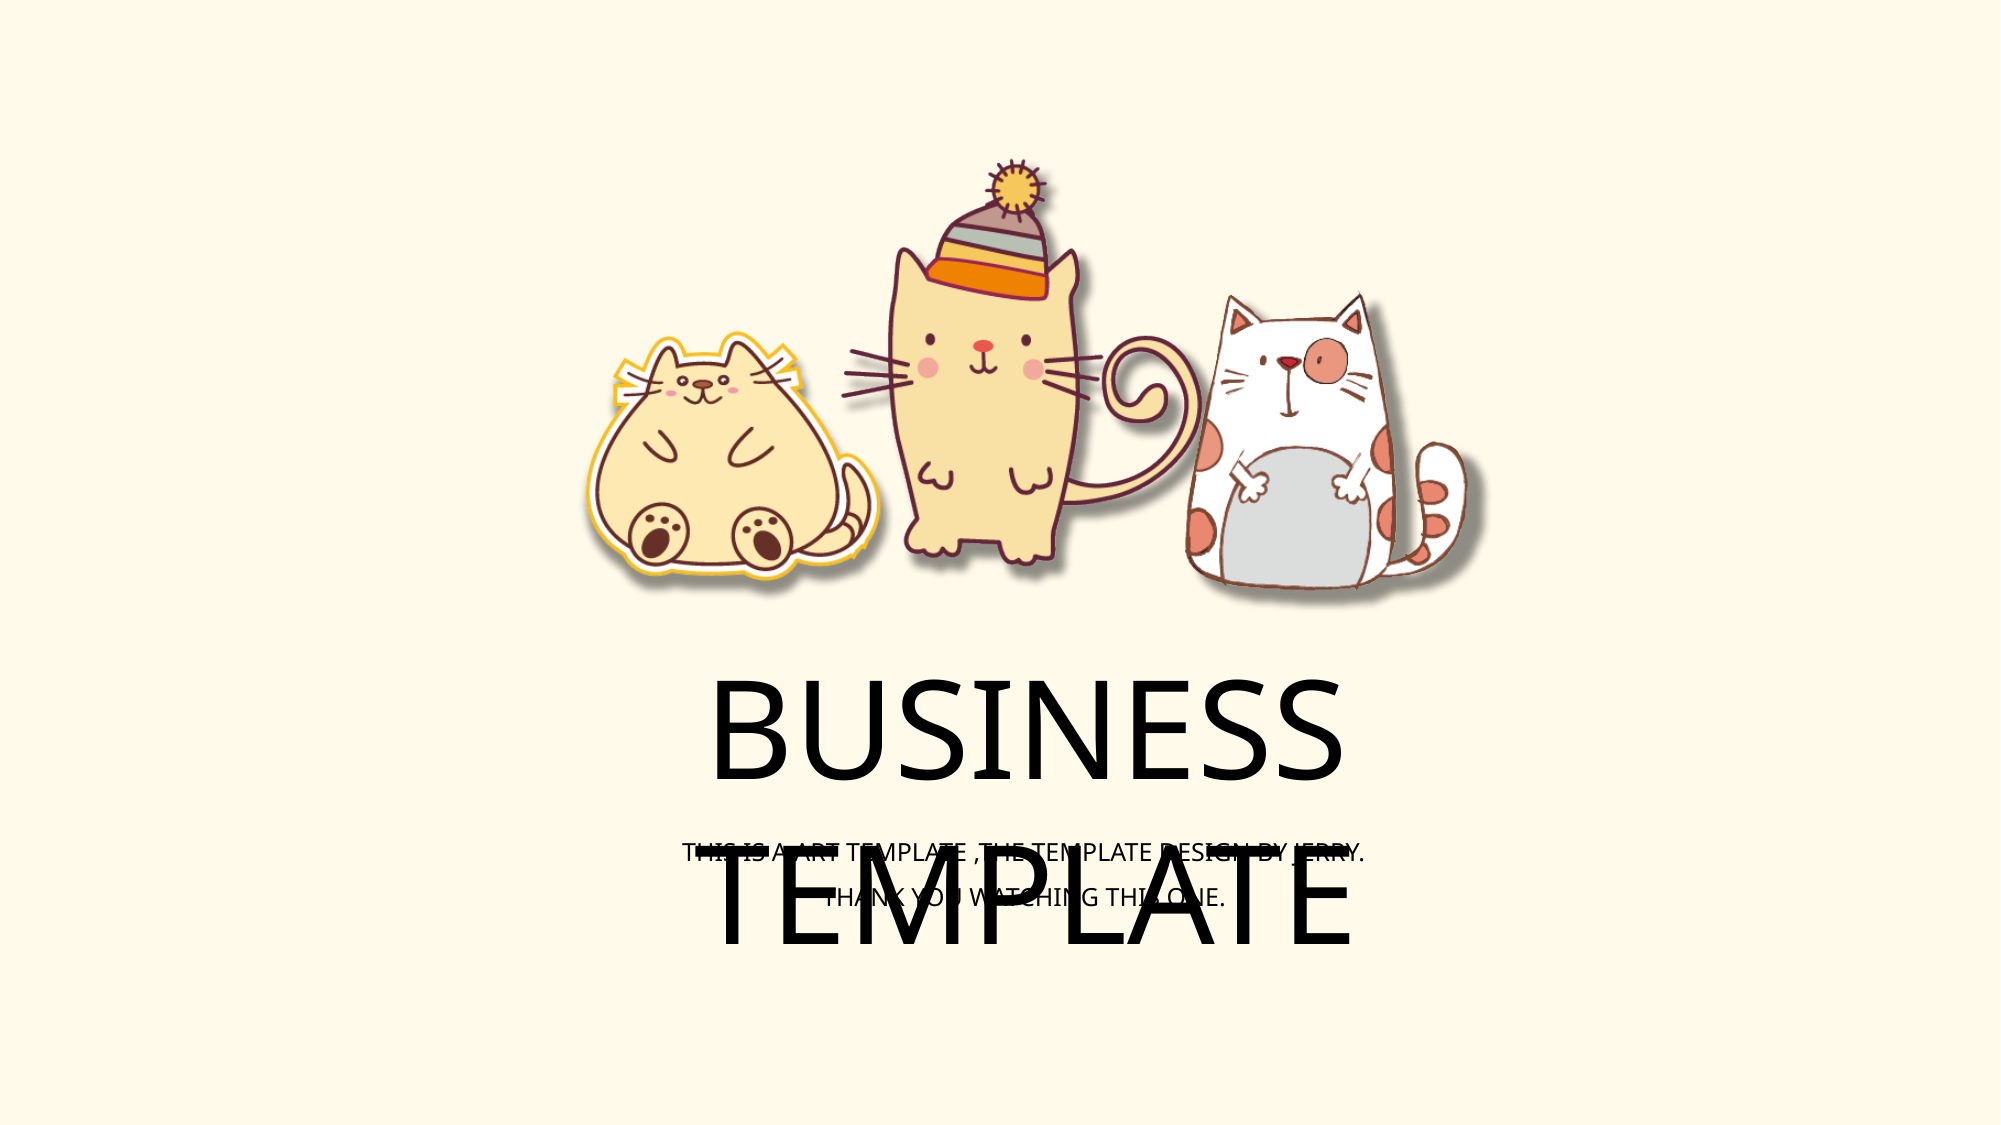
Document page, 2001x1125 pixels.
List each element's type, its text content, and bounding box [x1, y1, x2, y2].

picture [571, 150, 1487, 614]
text_box BUSINESS TEMPLATE [403, 634, 1650, 980]
text_box THIS IS A ART TEMPLATE ,THE TEMPLATE DESIGN BY JERRY. THANK YOU WATCHING THIS ONE. [647, 814, 1402, 919]
